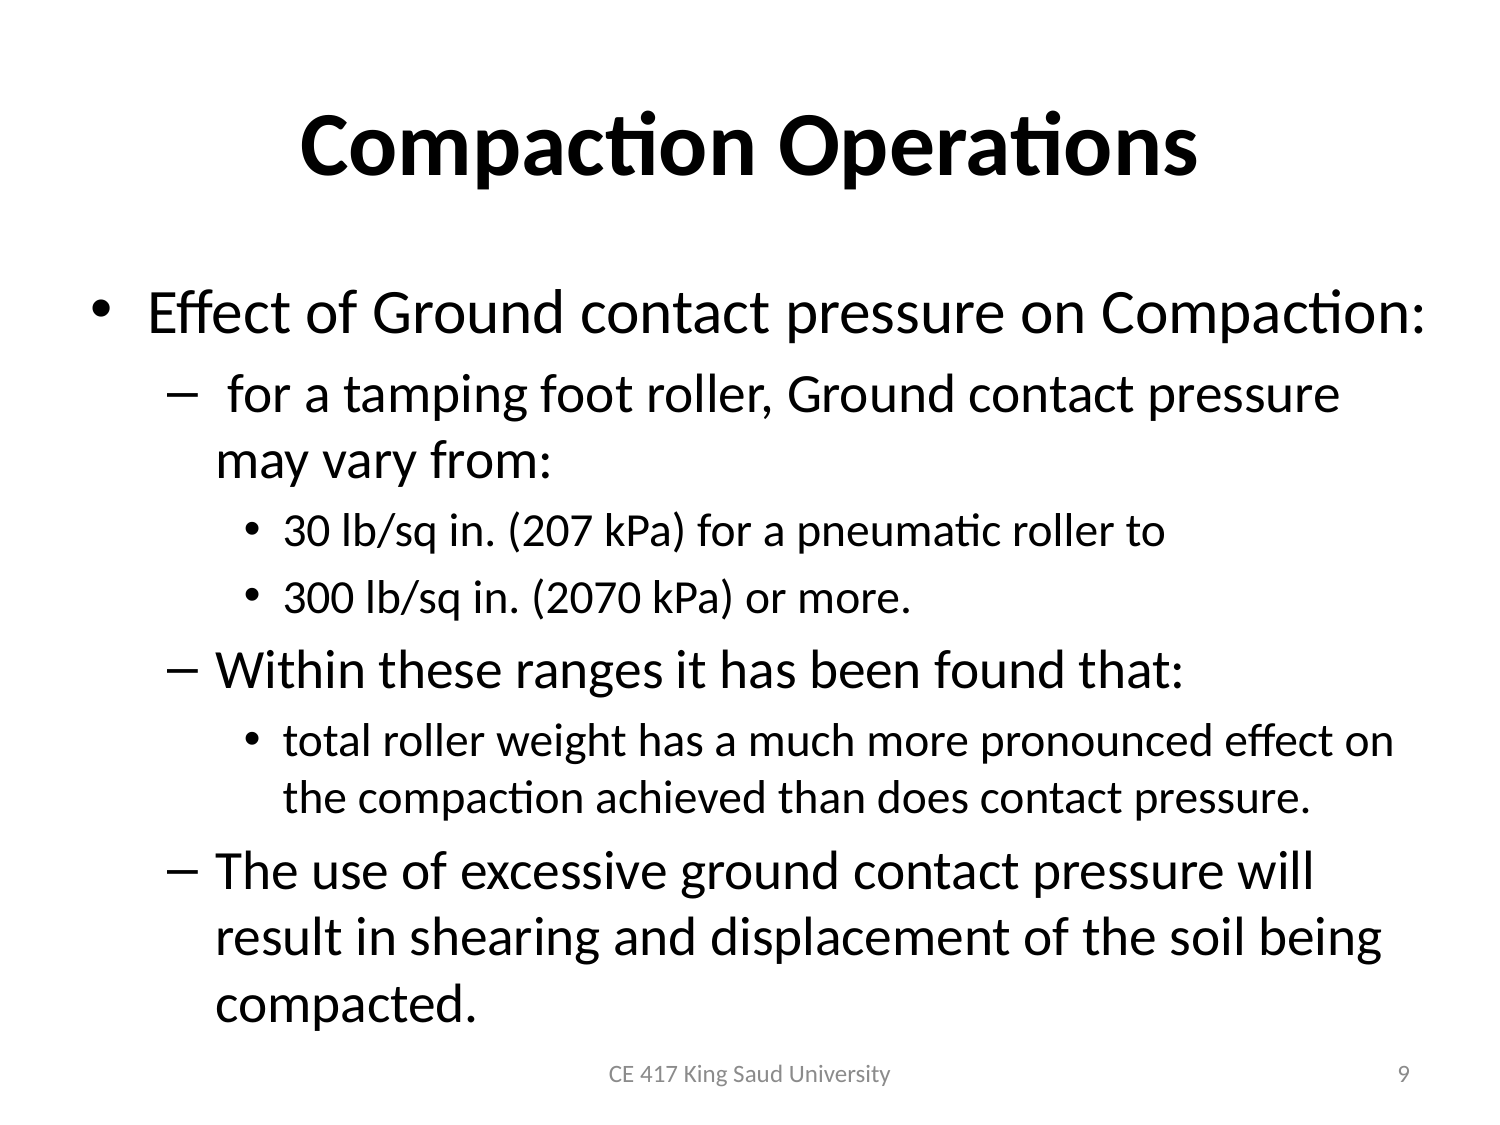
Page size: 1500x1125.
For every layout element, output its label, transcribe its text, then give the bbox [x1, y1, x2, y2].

title Compaction Operations [75, 45, 1425, 233]
list Effect of Ground contact pressure on Compaction: for a tamping foot roller, Ground contact pressure may vary from: 30 lb/sq in. (207 kPa) for a pneumatic roller to 300 lb/sq in. (2070 kPa) or more. Within these ranges it has been found that: total roller weight has a much more pronounced effect on the compaction achieved than does contact pressure. The use of excessive ground contact pressure will result in shearing and displacement of the soil being compacted. [75, 262, 1463, 1050]
footer CE 417 King Saud University [512, 1042, 988, 1103]
slide_number 9 [1074, 1042, 1425, 1103]
